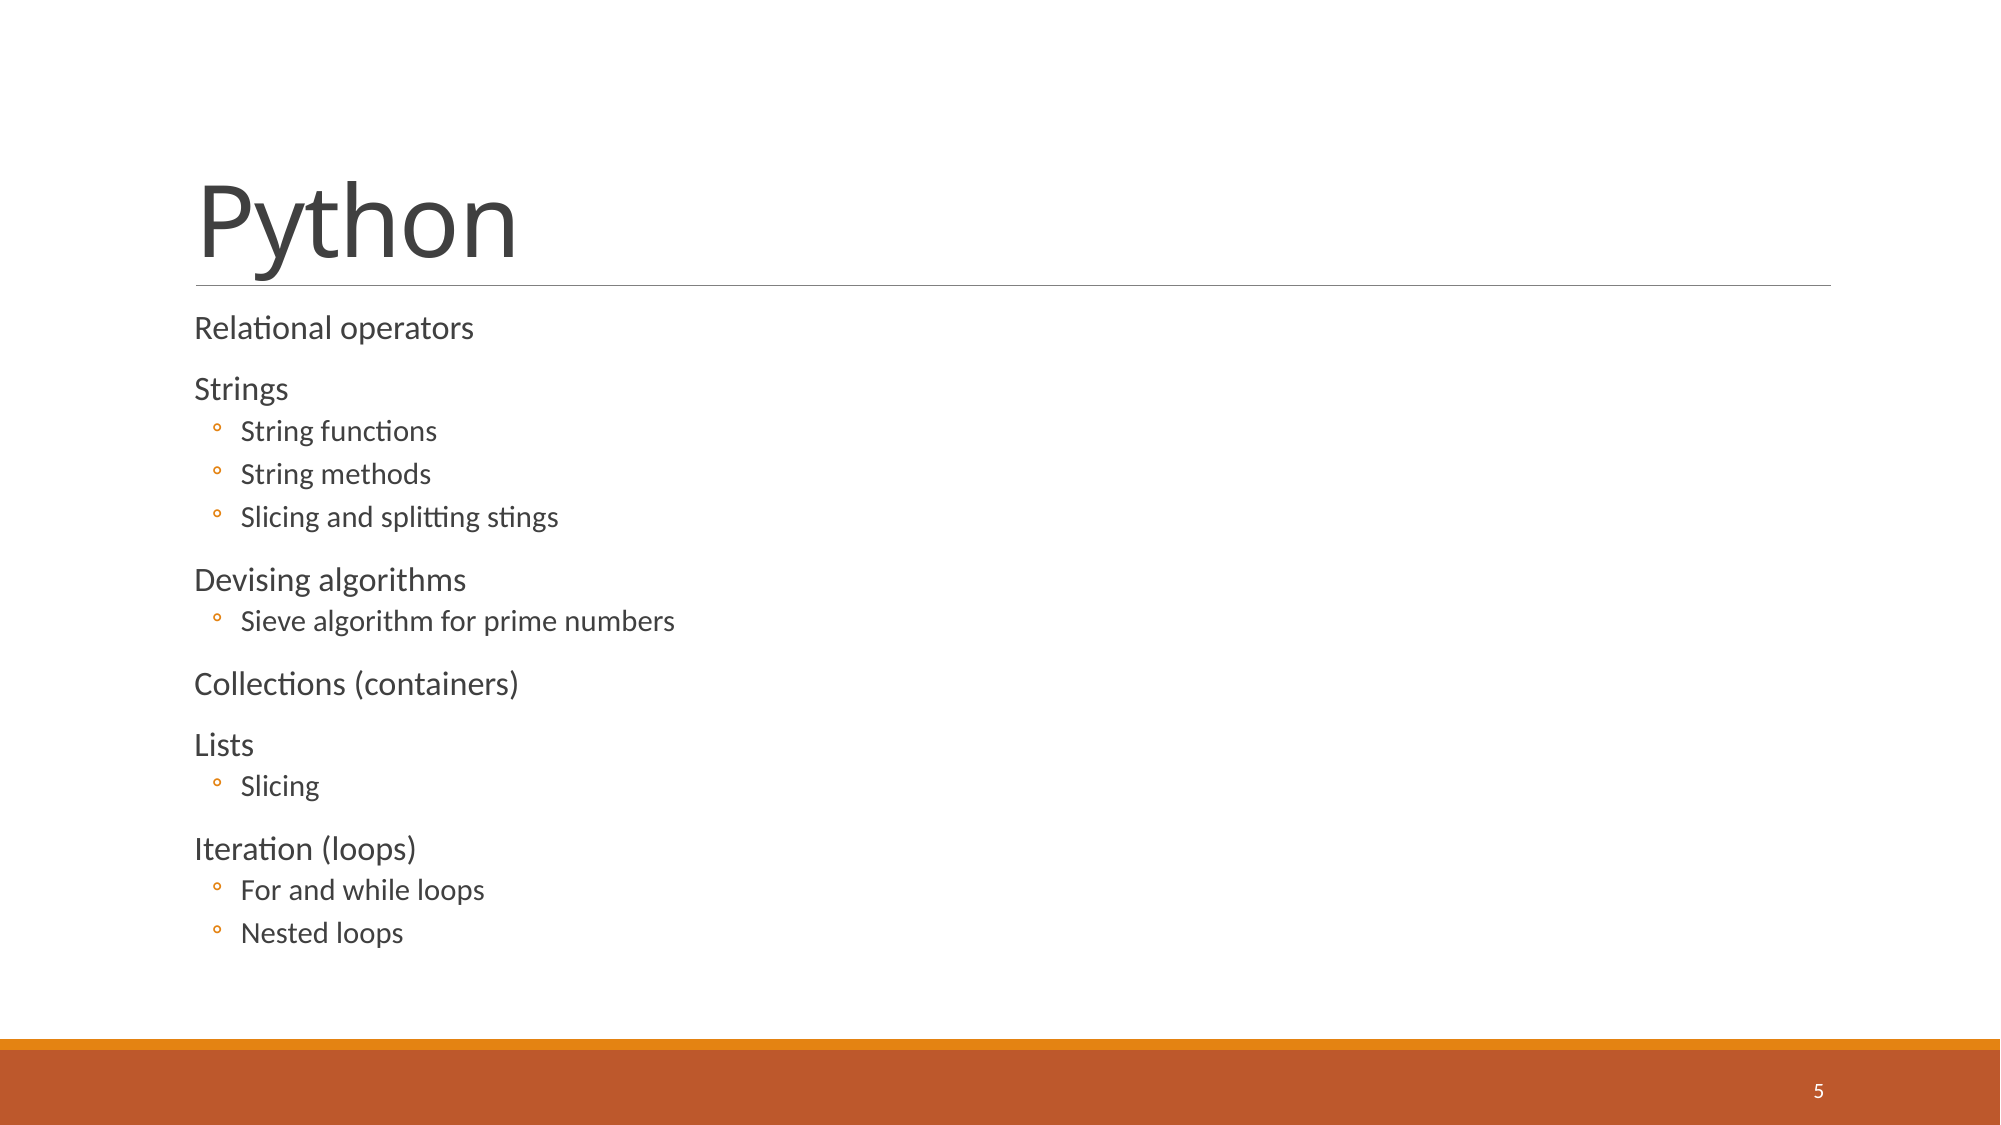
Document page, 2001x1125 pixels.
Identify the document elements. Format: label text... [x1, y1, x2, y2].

slide_number 5 [1624, 1059, 1840, 1120]
list Relational operators Strings String functions String methods Slicing and splitting stings Devising algorithms Sieve algorithm for prime numbers Collections (containers) Lists Slicing Iteration (loops) For and while loops Nested loops [180, 302, 1830, 963]
title Python [180, 47, 1830, 285]
